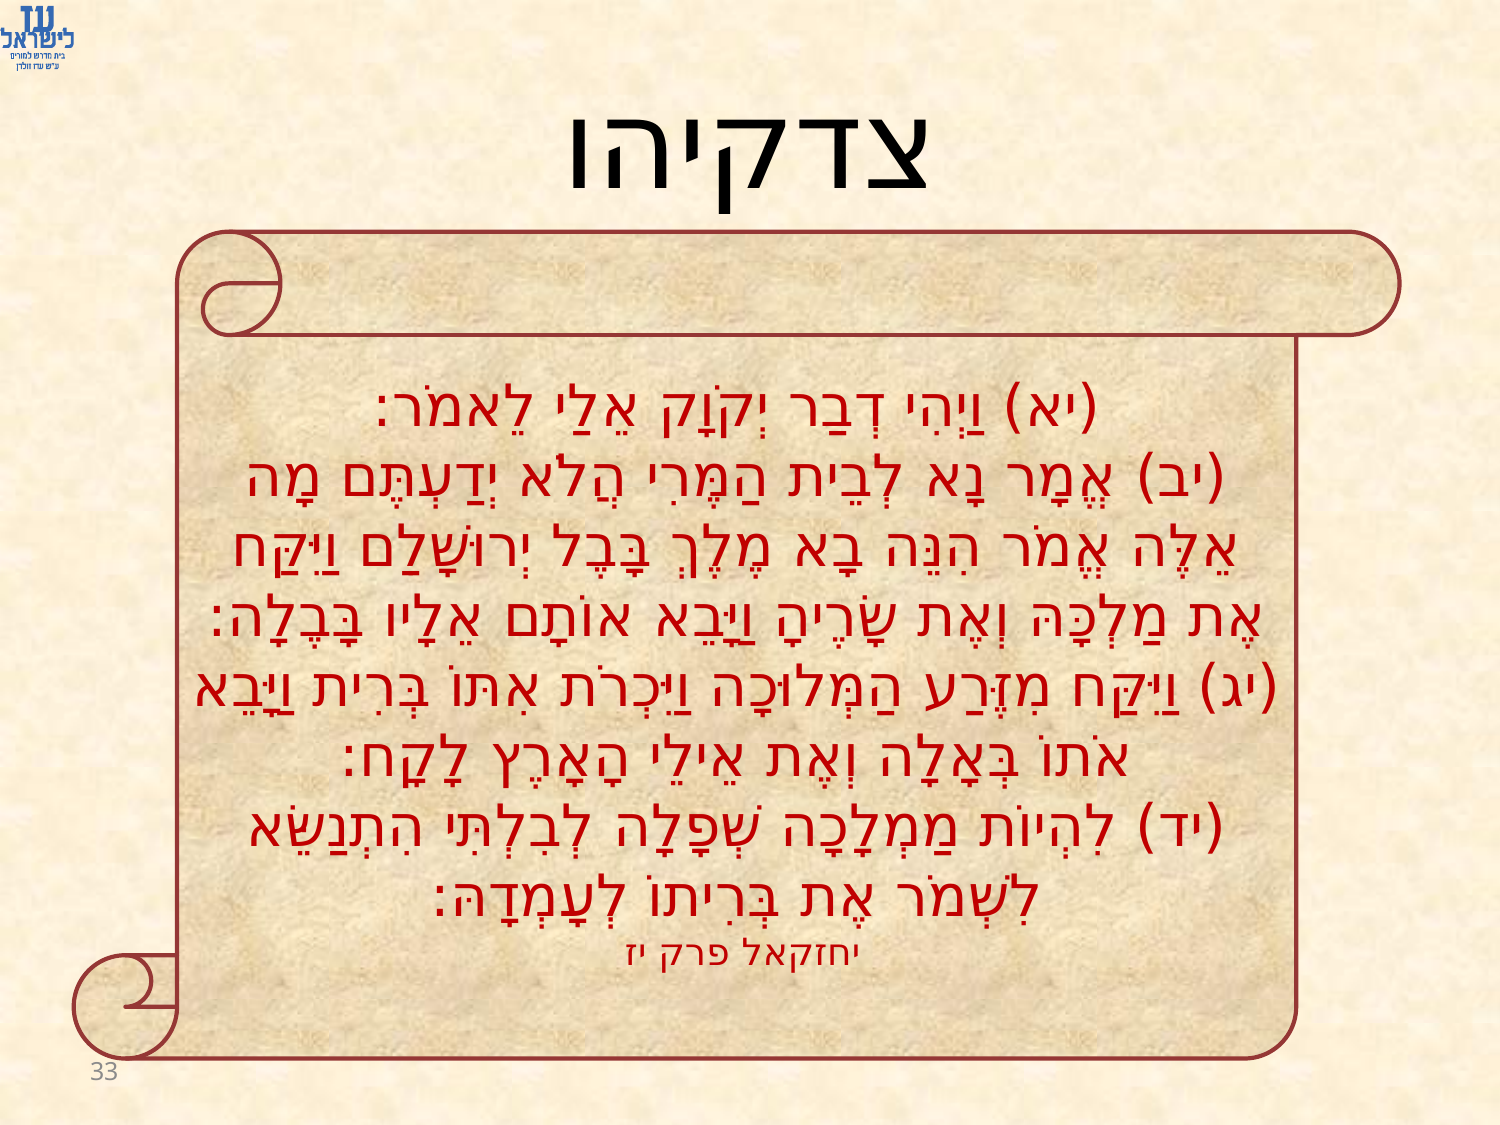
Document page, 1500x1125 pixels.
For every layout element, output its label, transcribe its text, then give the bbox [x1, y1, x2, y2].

picture [0, 0, 1500, 1125]
title צדקיהו [75, 45, 1425, 233]
text_box (יא) וַיְהִי דְבַר יְקֹוָק אֵלַי לֵאמֹר: (יב) אֱמָר נָא לְבֵית הַמֶּרִי הֲלֹא יְדַעְתֶּם מָה אֵלֶּה אֱמֹר הִנֵּה בָא מֶלֶךְ בָּבֶל יְרוּשָׁלִַם וַיִּקַּח אֶת מַלְכָּהּ וְאֶת שָׂרֶיהָ וַיָּבֵא אוֹתָם אֵלָיו בָּבֶלָה: (יג) וַיִּקַּח מִזֶּרַע הַמְּלוּכָה וַיִּכְרֹת אִתּוֹ בְּרִית וַיָּבֵא אֹתוֹ בְּאָלָה וְאֶת אֵילֵי הָאָרֶץ לָקָח: (יד) לִהְיוֹת מַמְלָכָה שְׁפָלָה לְבִלְתִּי הִתְנַשֵּׂא לִשְׁמֹר אֶת בְּרִיתוֹ לְעָמְדָהּ: יחזקאל פרק יז [71, 229, 1402, 1061]
slide_number 33 [75, 1042, 425, 1103]
